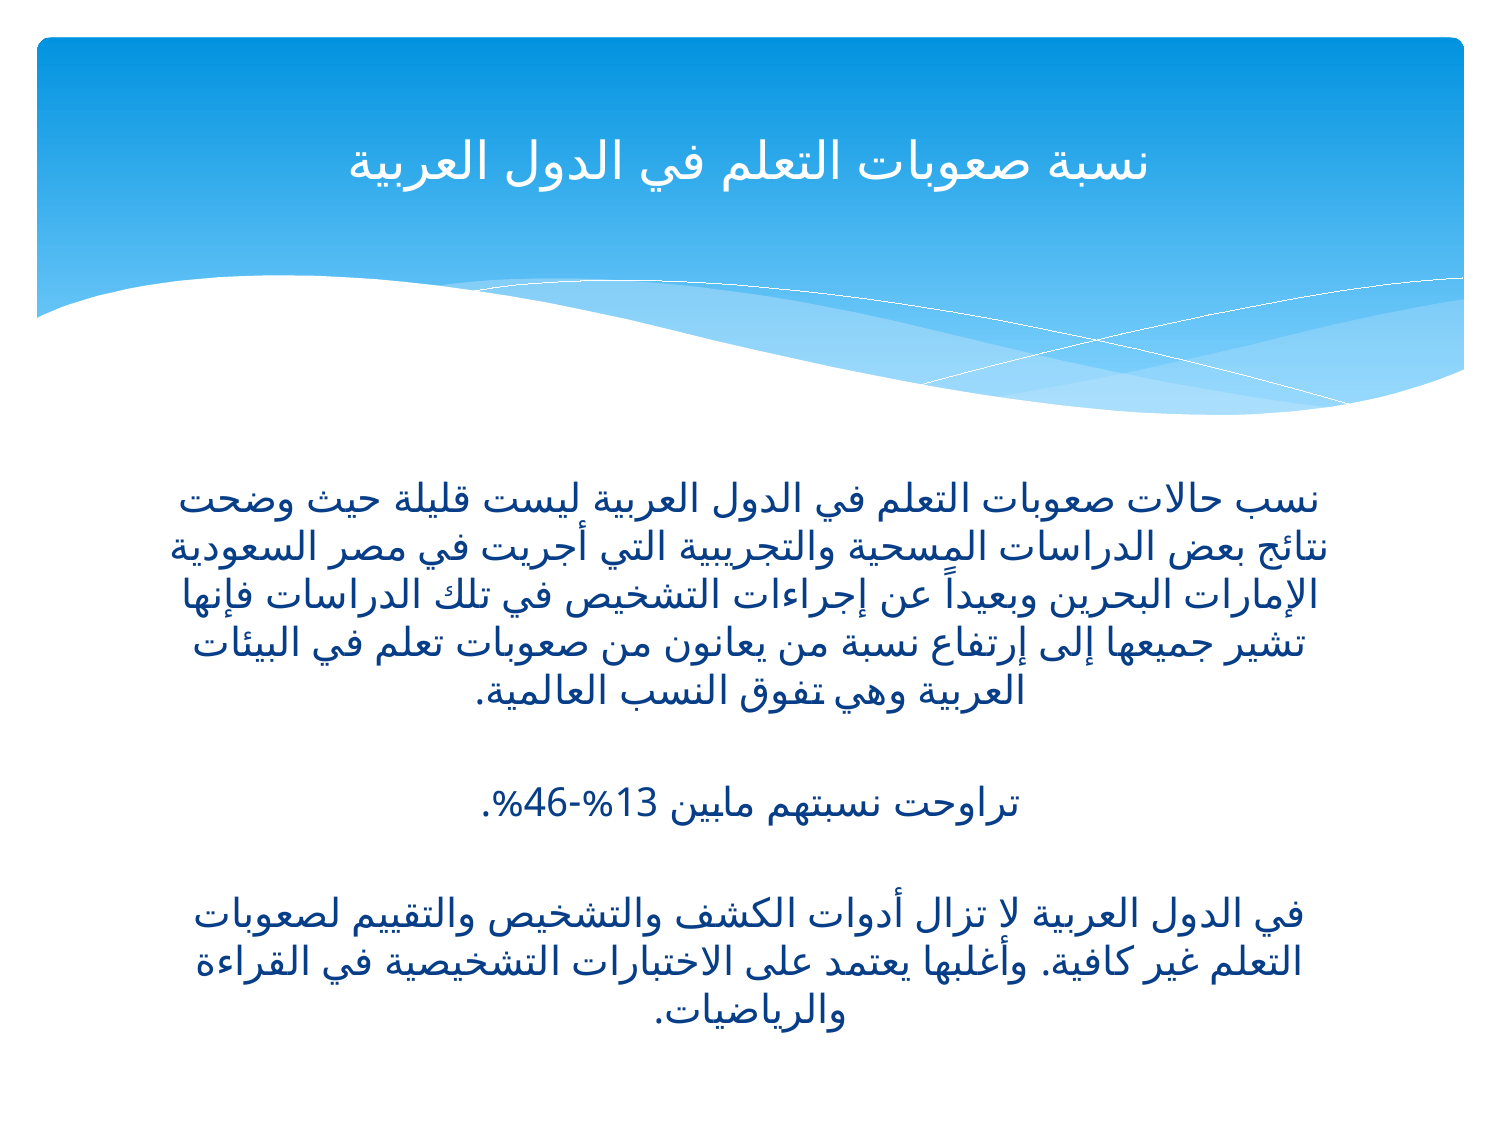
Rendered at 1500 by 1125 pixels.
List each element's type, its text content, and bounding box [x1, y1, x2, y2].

list نسب حالات صعوبات التعلم في الدول العربية ليست قليلة حيث وضحت نتائج بعض الدراسات المسحية والتجريبية التي أجريت في مصر السعودية الإمارات البحرين وبعيداً عن إجراءات التشخيص في تلك الدراسات فإنها تشير جميعها إلى إرتفاع نسبة من يعانون من صعوبات تعلم في البيئات العربية وهي تفوق النسب العالمية. تراوحت نسبتهم مابين 13%-46%. في الدول العربية لا تزال أدوات الكشف والتشخيص والتقييم لصعوبات التعلم غير كافية. وأغلبها يعتمد على الاختبارات التشخيصية في القراءة والرياضيات. [143, 408, 1359, 1047]
title نسبة صعوبات التعلم في الدول العربية [75, 55, 1425, 261]
